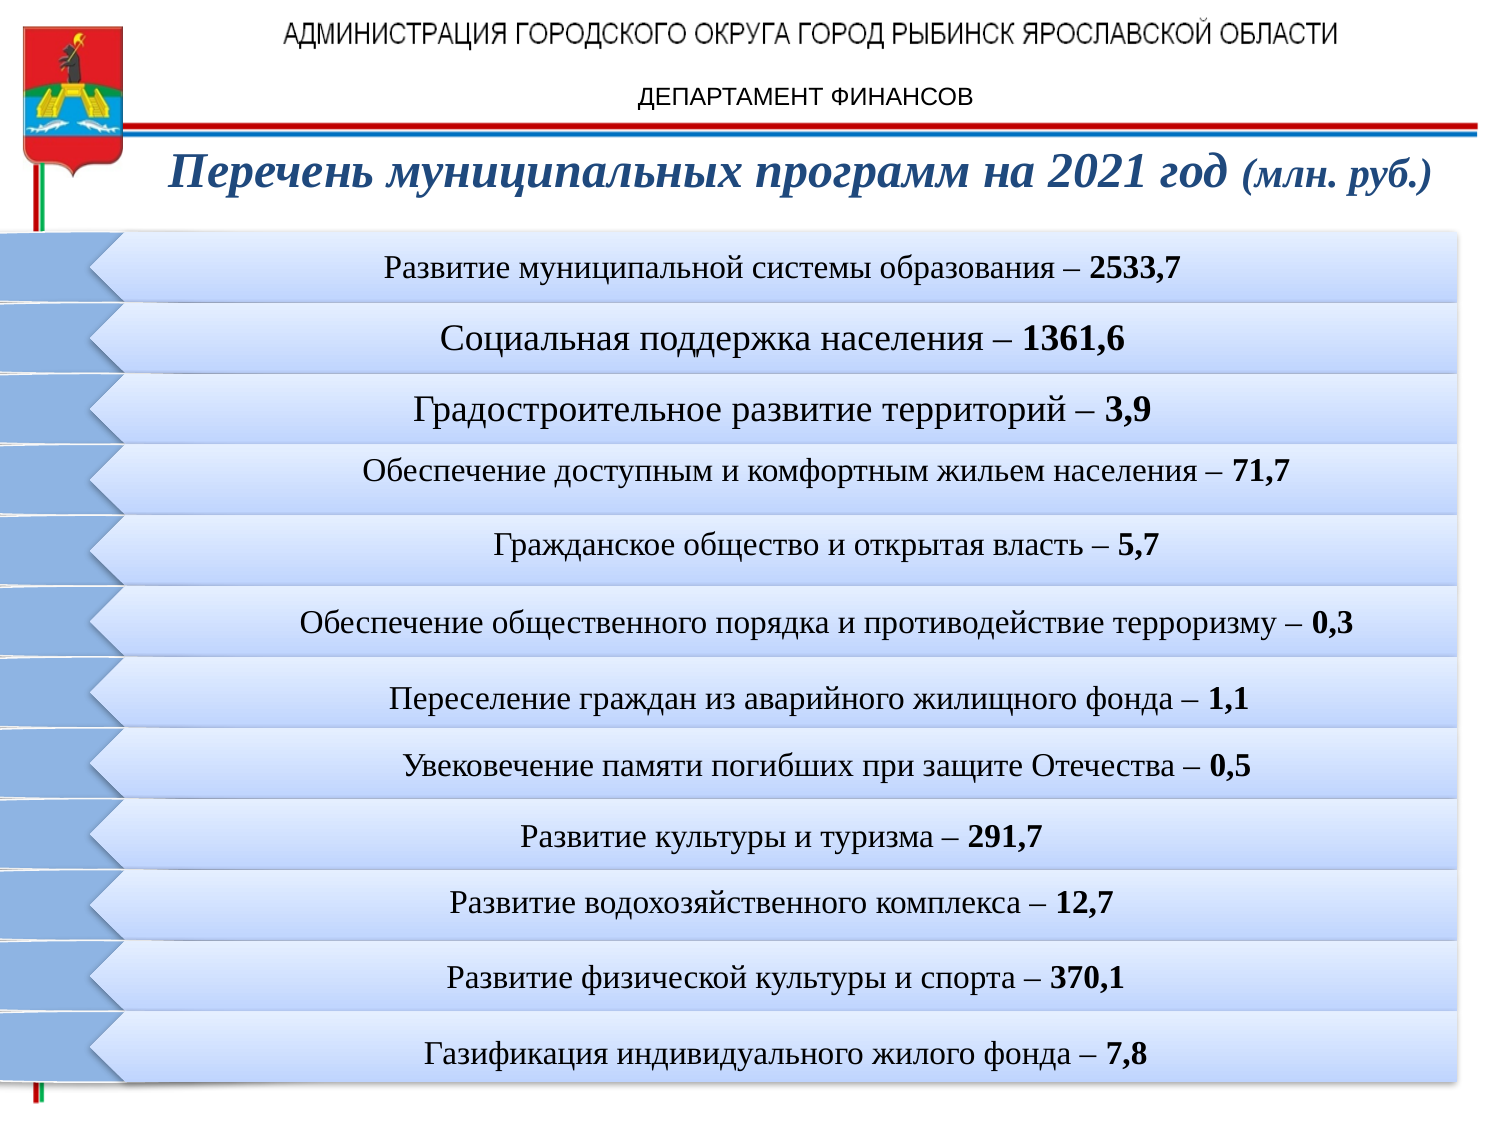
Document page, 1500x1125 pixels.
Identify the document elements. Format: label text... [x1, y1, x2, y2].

text_box Перечень муниципальных программ на 2021 год (млн. руб.) [153, 130, 1500, 206]
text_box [0, 231, 1500, 1083]
picture [0, 1083, 1500, 1125]
text_box ДЕПАРТАМЕНТ ФИНАНСОВ [135, 73, 1484, 118]
picture [0, 0, 1500, 231]
